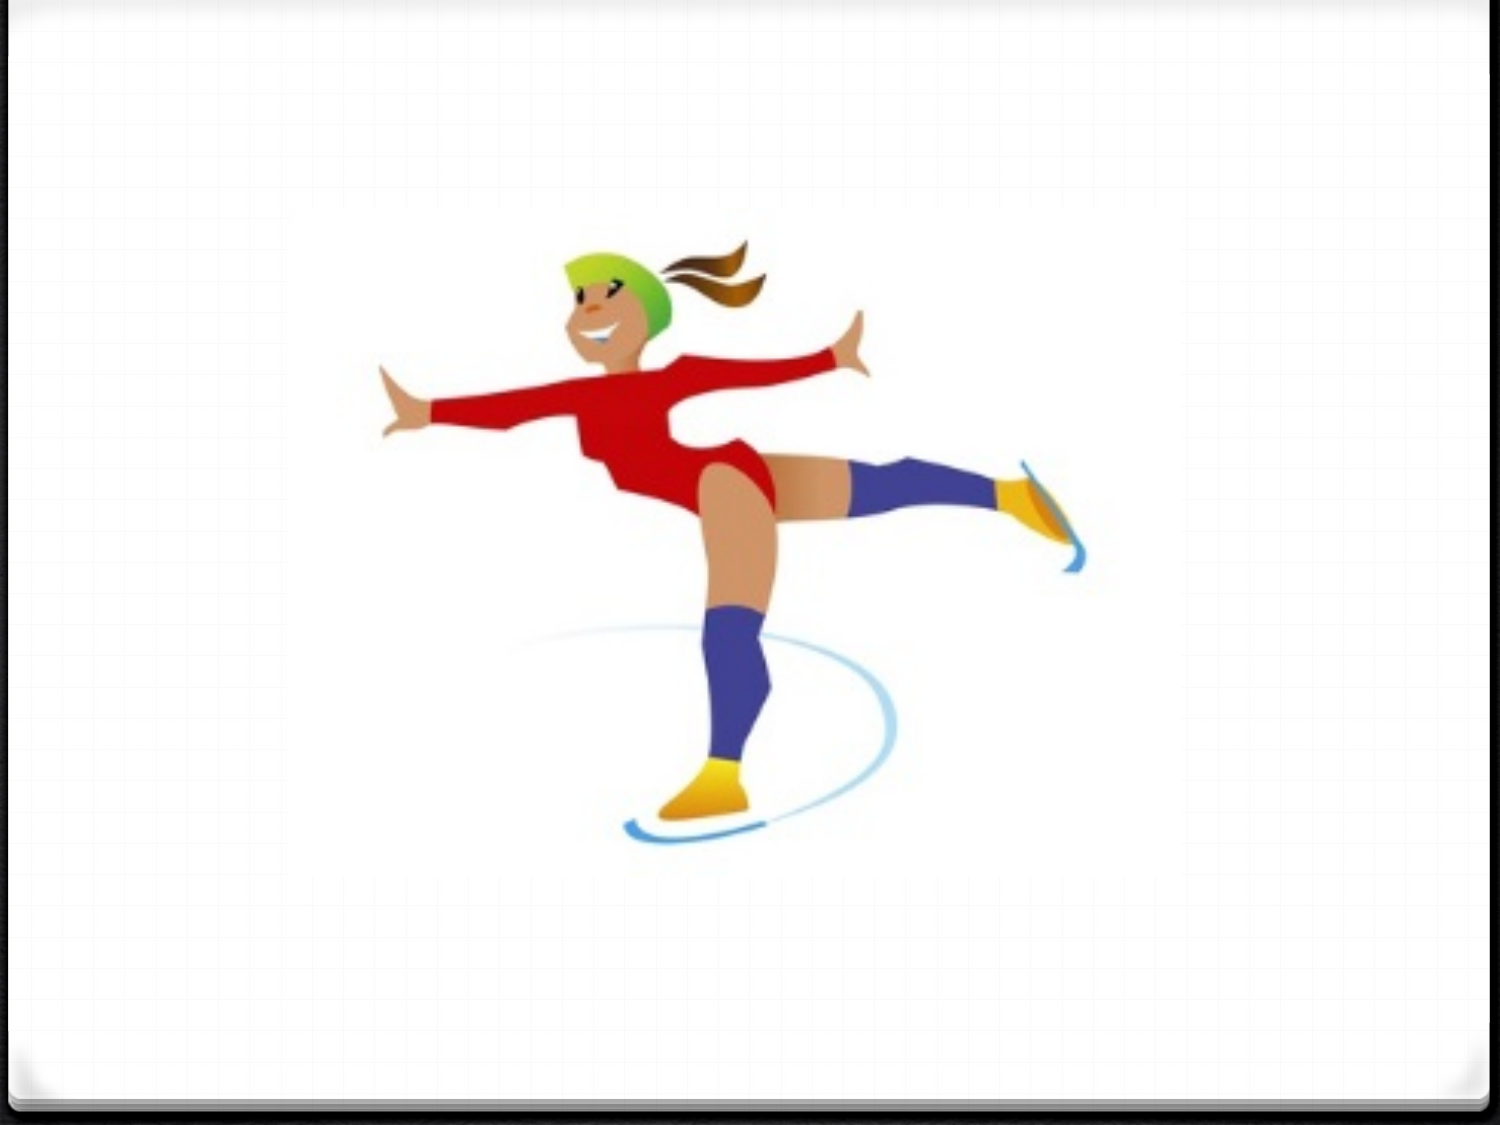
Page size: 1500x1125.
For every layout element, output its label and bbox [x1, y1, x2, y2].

picture [0, 0, 1500, 1125]
list [289, 207, 1181, 877]
